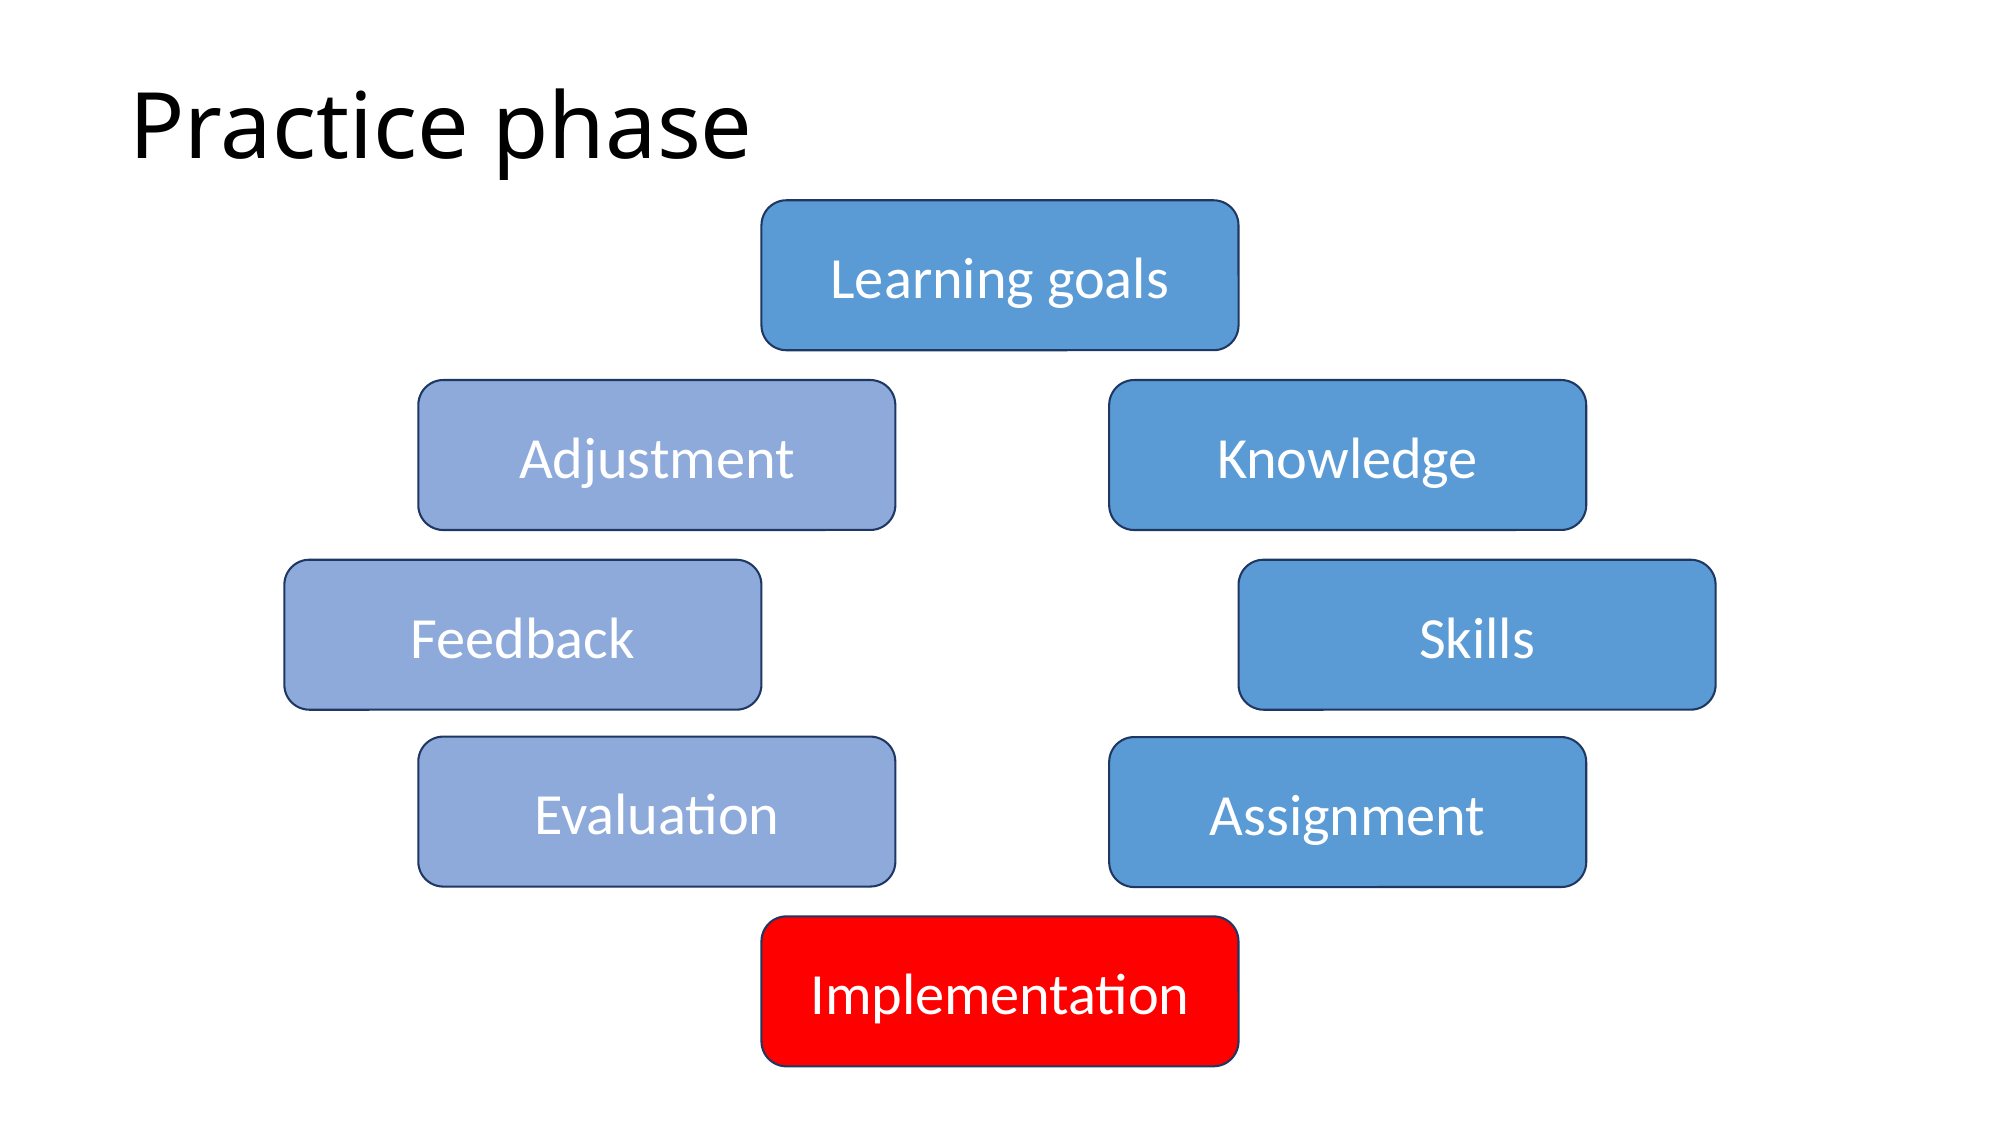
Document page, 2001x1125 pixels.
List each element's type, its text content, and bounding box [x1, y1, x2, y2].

text_box Adjustment [418, 380, 896, 531]
text_box Feedback [284, 559, 762, 710]
text_box [472, 284, 2000, 359]
text_box Skills [1238, 559, 1716, 710]
text_box Evaluation [418, 736, 896, 887]
text_box Knowledge [1109, 434, 1587, 531]
text_box Assignment [1109, 737, 1587, 888]
title Practice phase [114, 19, 1863, 238]
text_box [472, 360, 2000, 434]
text_box Learning goals [761, 200, 1239, 284]
text_box Implementation [761, 916, 1239, 1067]
